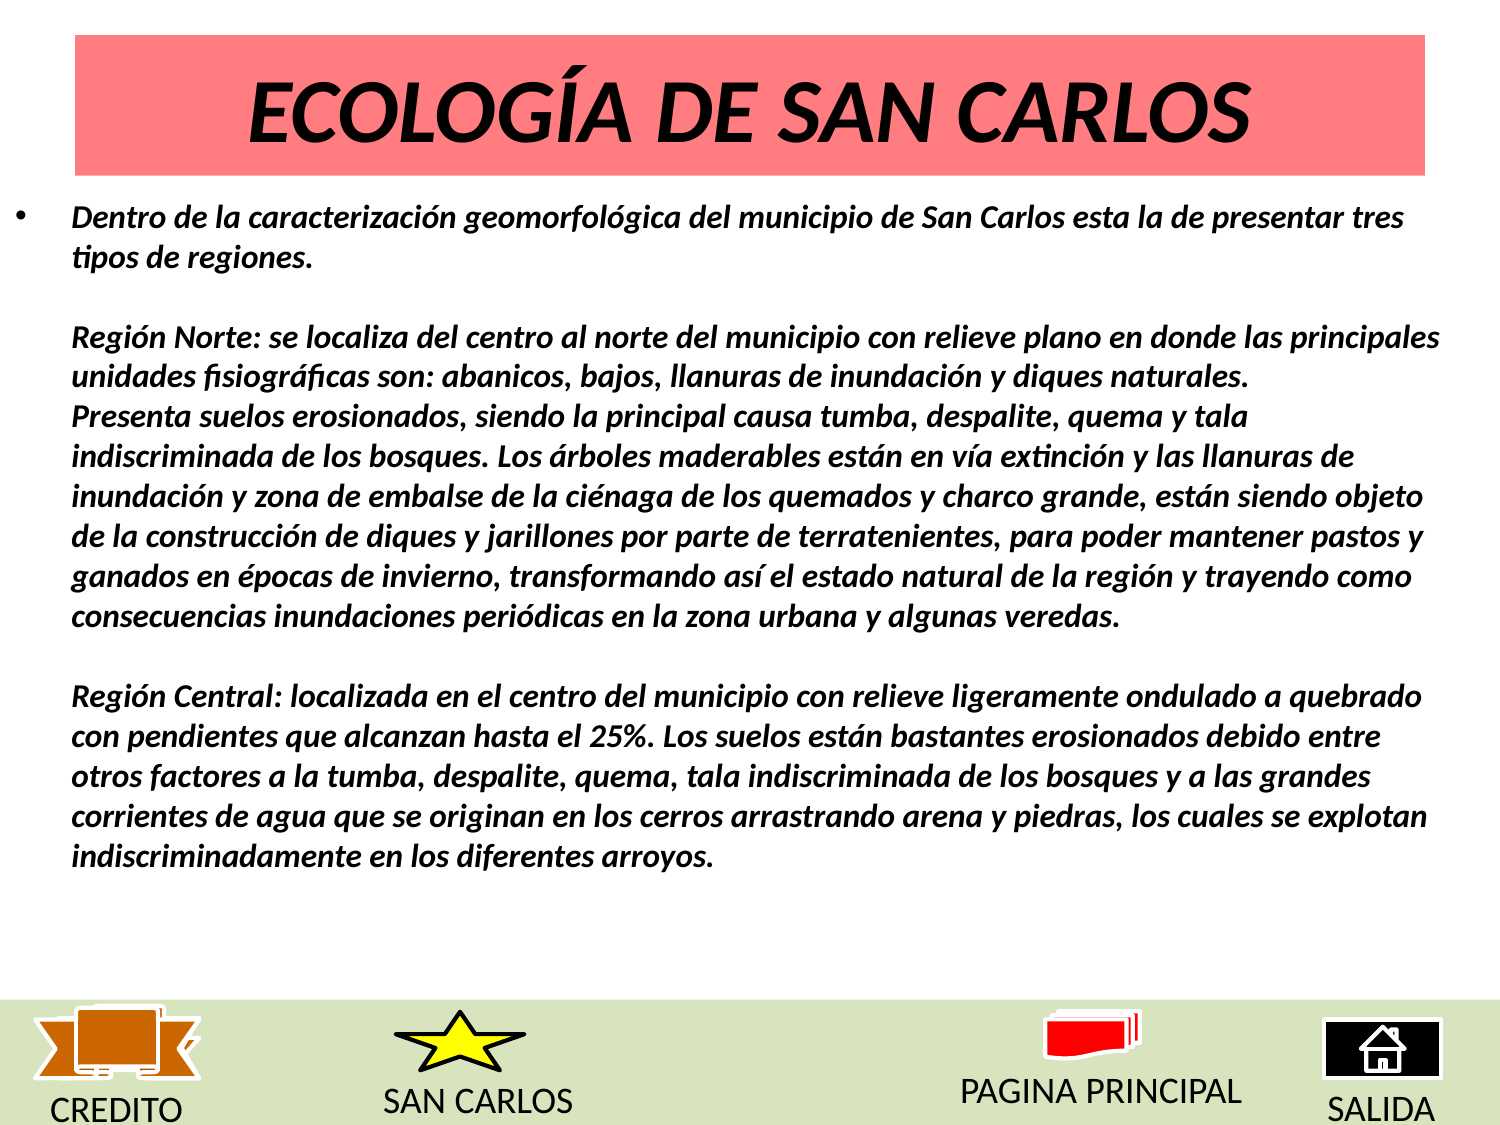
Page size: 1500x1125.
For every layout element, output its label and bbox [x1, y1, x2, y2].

text_box [0, 997, 1500, 1125]
list [0, 187, 1465, 973]
title [75, 35, 1425, 176]
